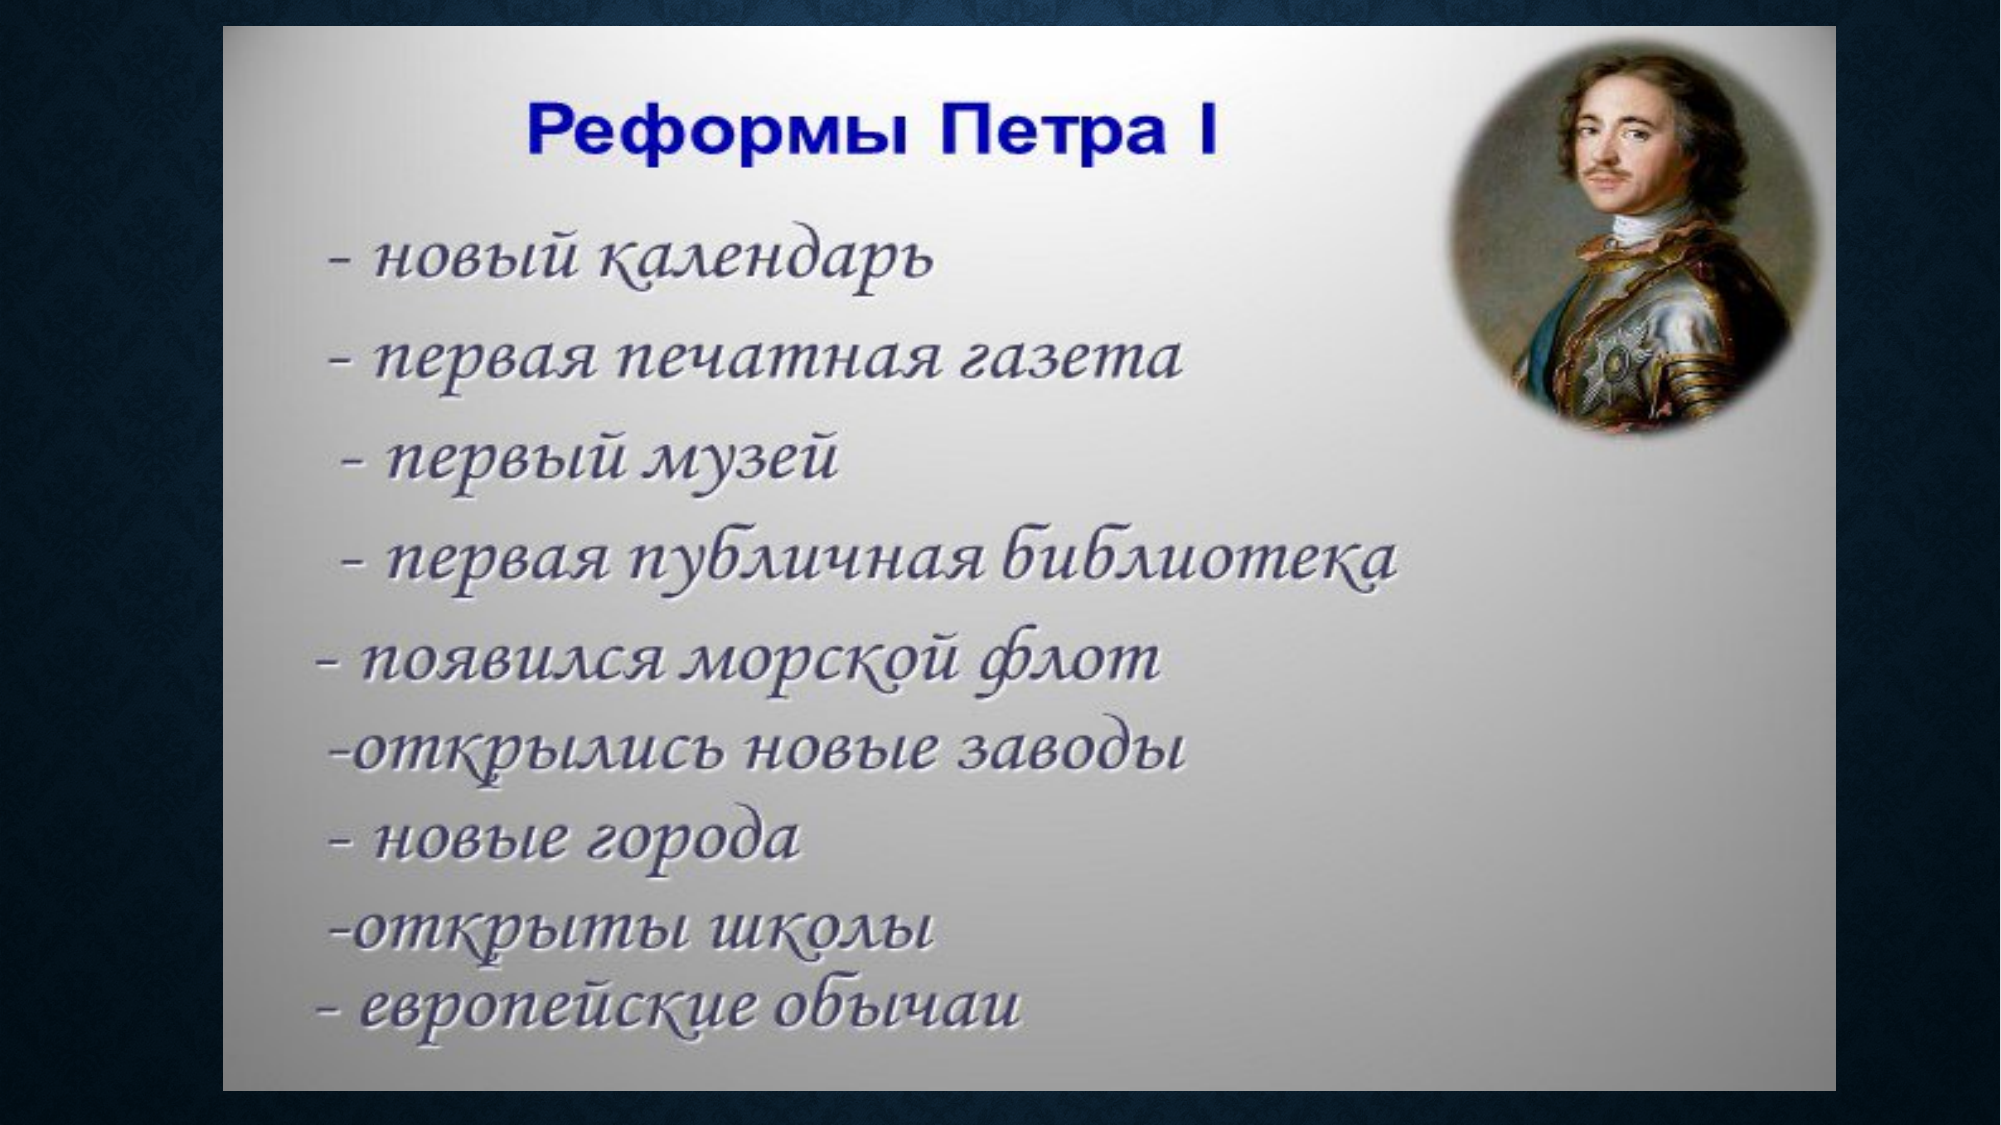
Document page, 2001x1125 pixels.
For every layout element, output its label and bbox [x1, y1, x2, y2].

list [223, 26, 1837, 1092]
